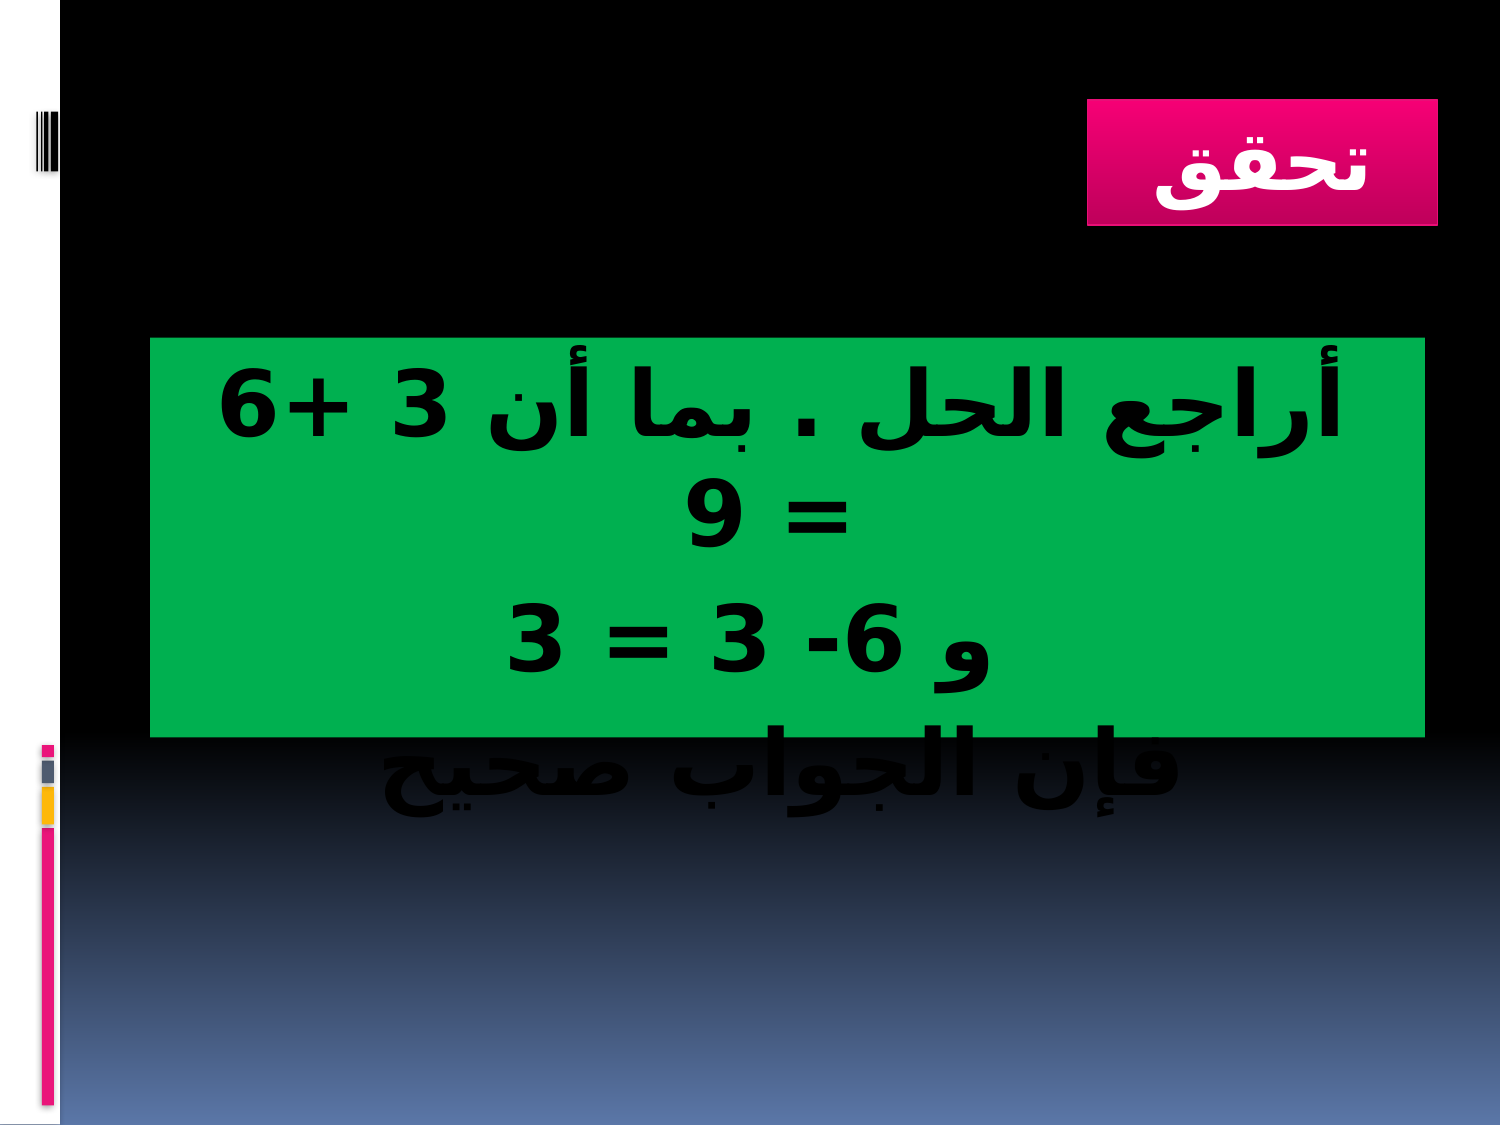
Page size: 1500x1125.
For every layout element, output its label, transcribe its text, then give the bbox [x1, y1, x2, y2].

list أراجع الحل . بما أن 3 +6 = 9 و 6- 3 = 3 فإن الجواب صحيح [150, 337, 1425, 738]
title تحقق [1087, 99, 1438, 226]
